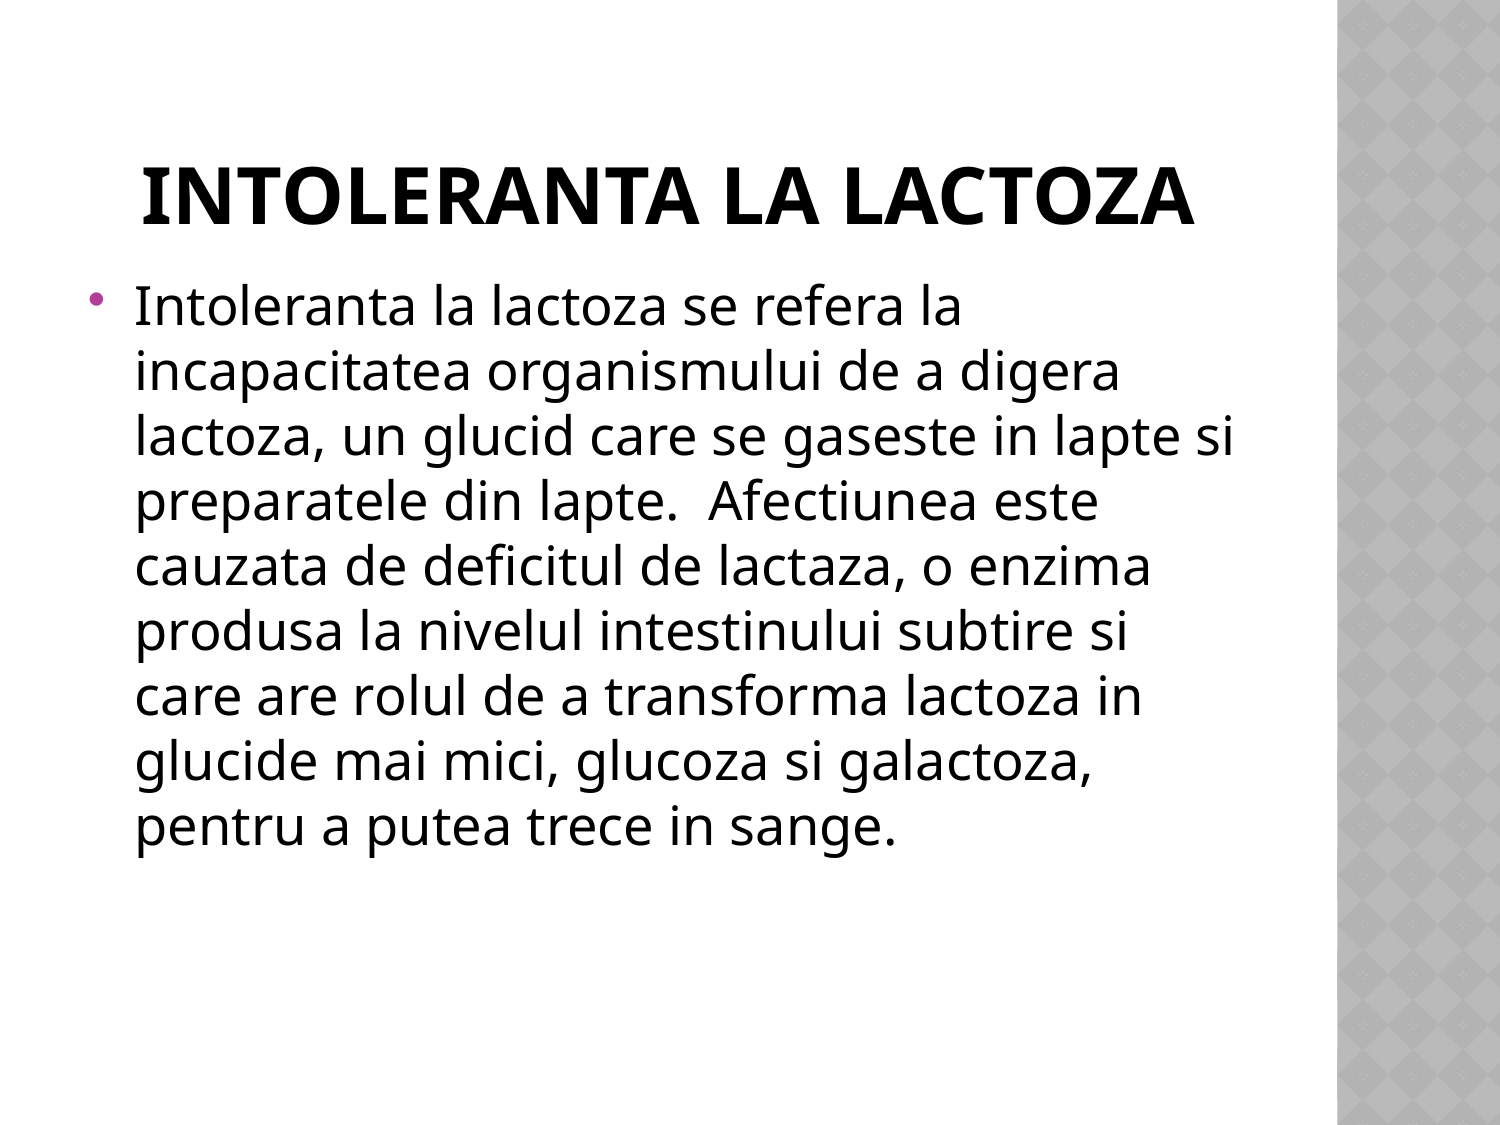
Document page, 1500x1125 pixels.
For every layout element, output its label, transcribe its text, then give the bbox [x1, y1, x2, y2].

list Intoleranta la lactoza se refera la incapacitatea organismului de a digera lactoza, un glucid care se gaseste in lapte si preparatele din lapte. Afectiunea este cauzata de deficitul de lactaza, o enzima produsa la nivelul intestinului subtire si care are rolul de a transforma lactoza in glucide mai mici, glucoza si galactoza, pentru a putea trece in sange. [75, 264, 1263, 1059]
title Intoleranta la lactoza [75, 52, 1263, 240]
